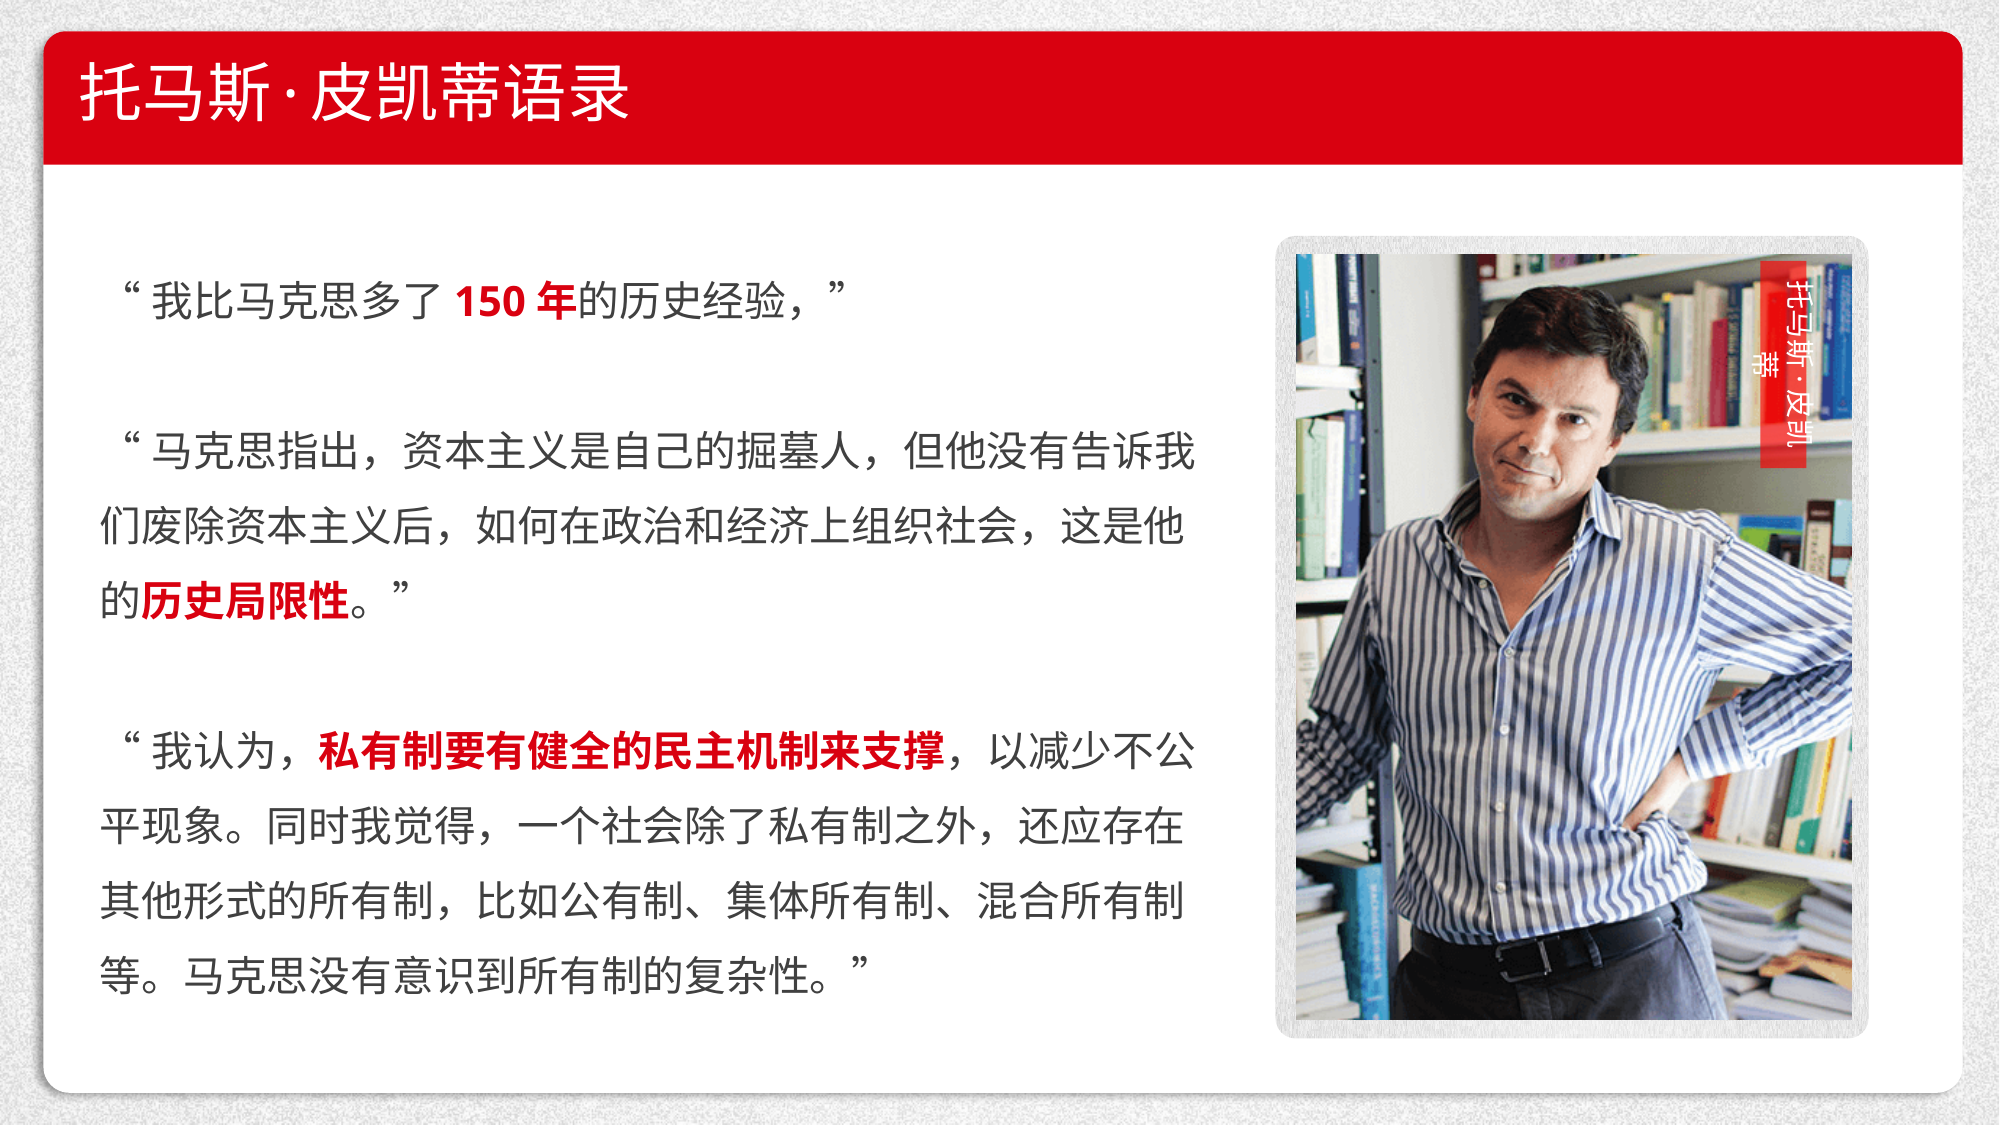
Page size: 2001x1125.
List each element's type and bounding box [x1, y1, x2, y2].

text_box [1275, 235, 1869, 1039]
picture [0, 0, 2000, 1125]
